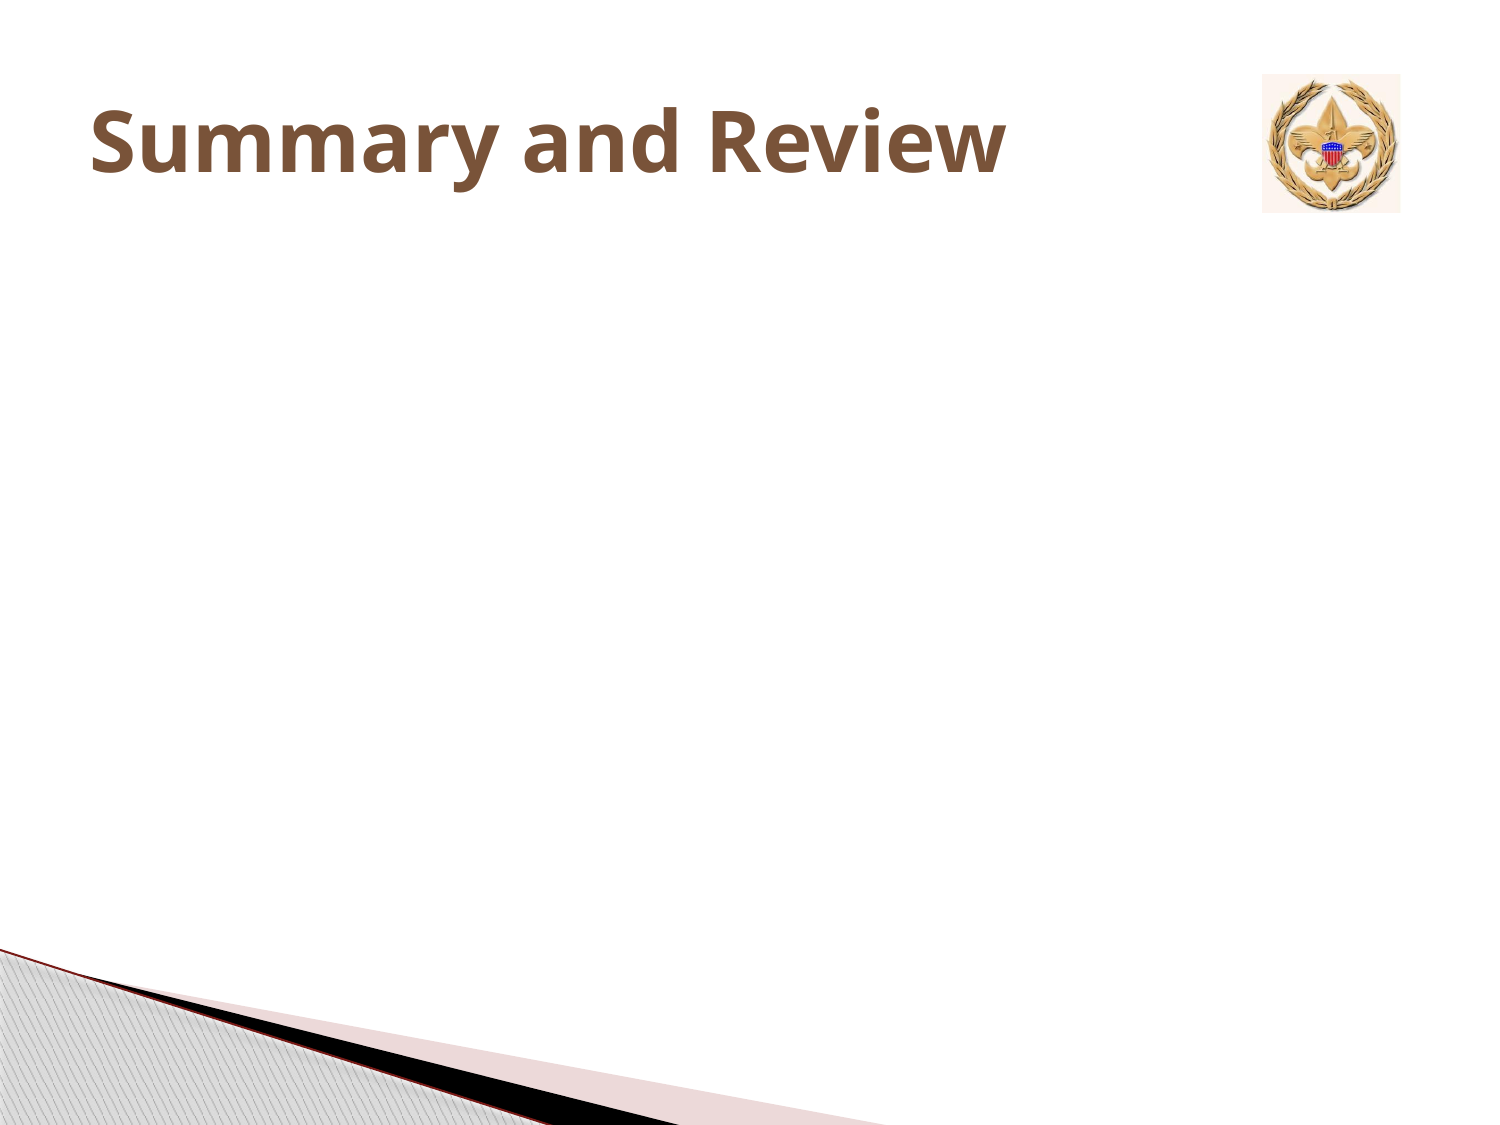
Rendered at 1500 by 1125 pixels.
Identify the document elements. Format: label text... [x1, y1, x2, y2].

picture [1262, 74, 1402, 213]
title Summary and Review [75, 45, 1425, 233]
